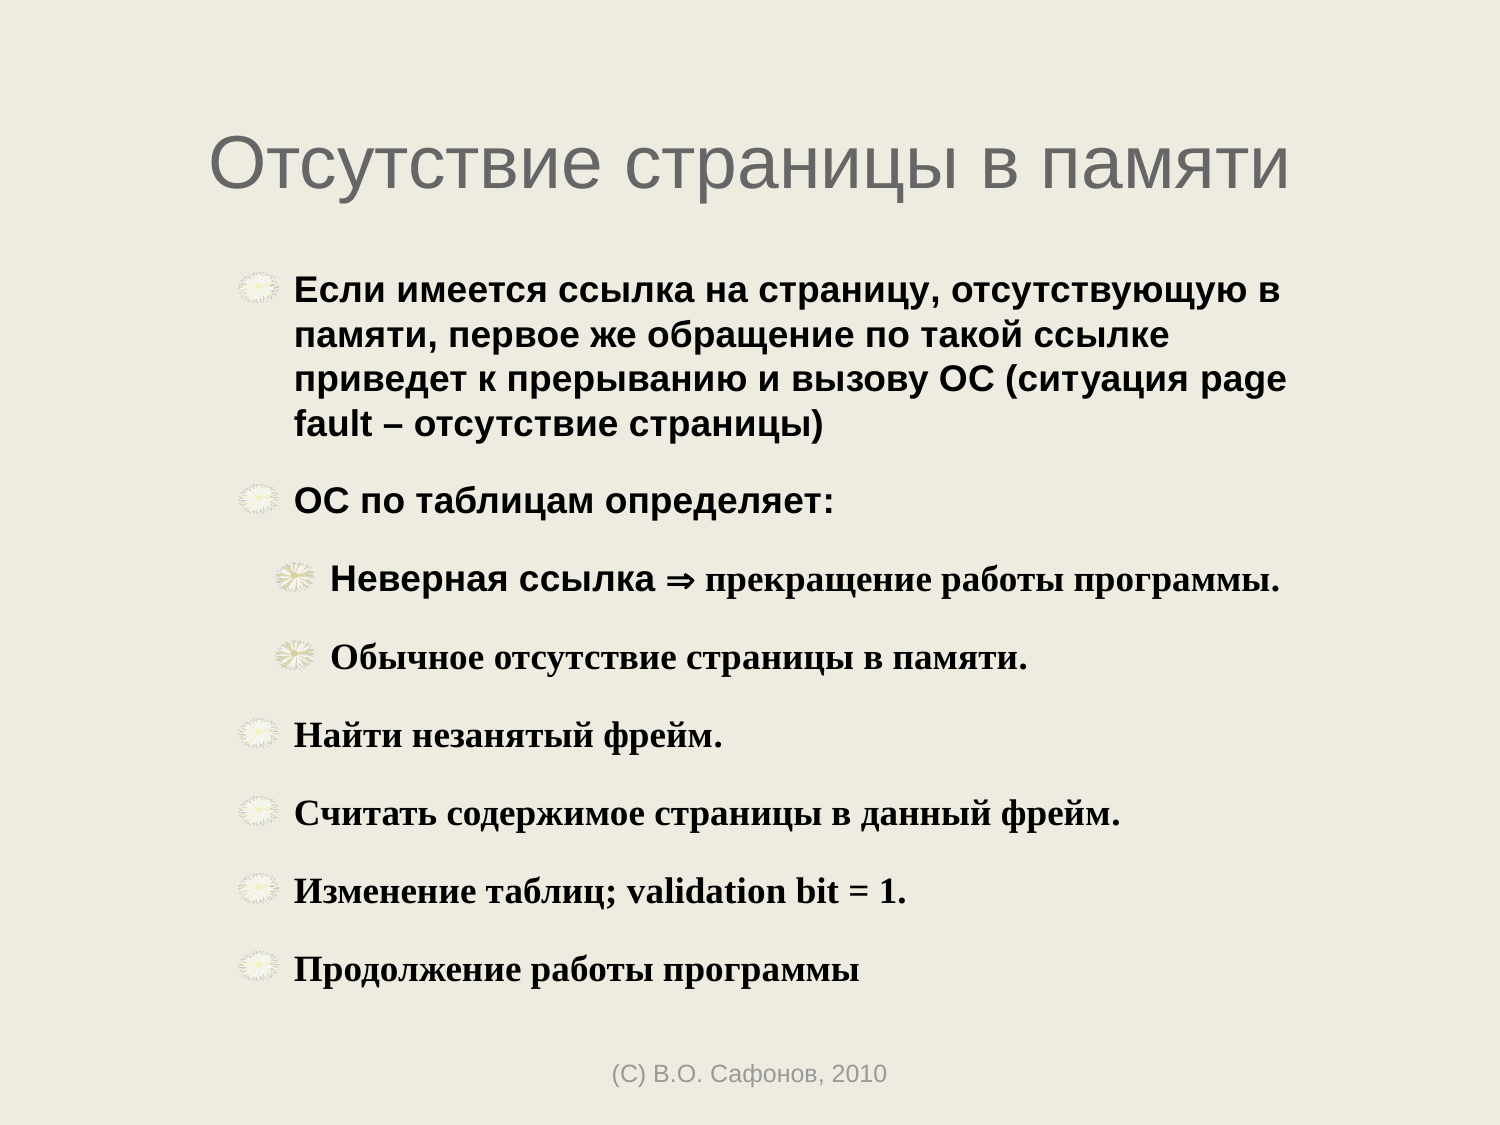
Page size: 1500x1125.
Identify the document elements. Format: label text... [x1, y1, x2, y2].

picture [275, 562, 315, 592]
picture [238, 272, 279, 303]
title Отсутствие страницы в памяти [74, 49, 1426, 268]
picture [275, 640, 315, 670]
picture [238, 873, 279, 904]
picture [238, 951, 279, 981]
picture [238, 718, 279, 748]
list Если имеется ссылка на страницу, отсутствующую в памяти, первое же обращение по такой ссылке приведет к прерыванию и вызову ОС (ситуация page fault – отсутствие страницы) ОС по таблицам определяет: Неверная ссылка  прекращение работы программы. Обычное отсутствие страницы в памяти. Найти незанятый фрейм. Считать содержимое страницы в данный фрейм. Изменение таблиц; validation bit = 1. Продолжение работы программы [223, 257, 1336, 1005]
picture [238, 484, 279, 514]
picture [238, 796, 279, 826]
footer (C) В.О. Сафонов, 2010 [512, 1042, 988, 1103]
